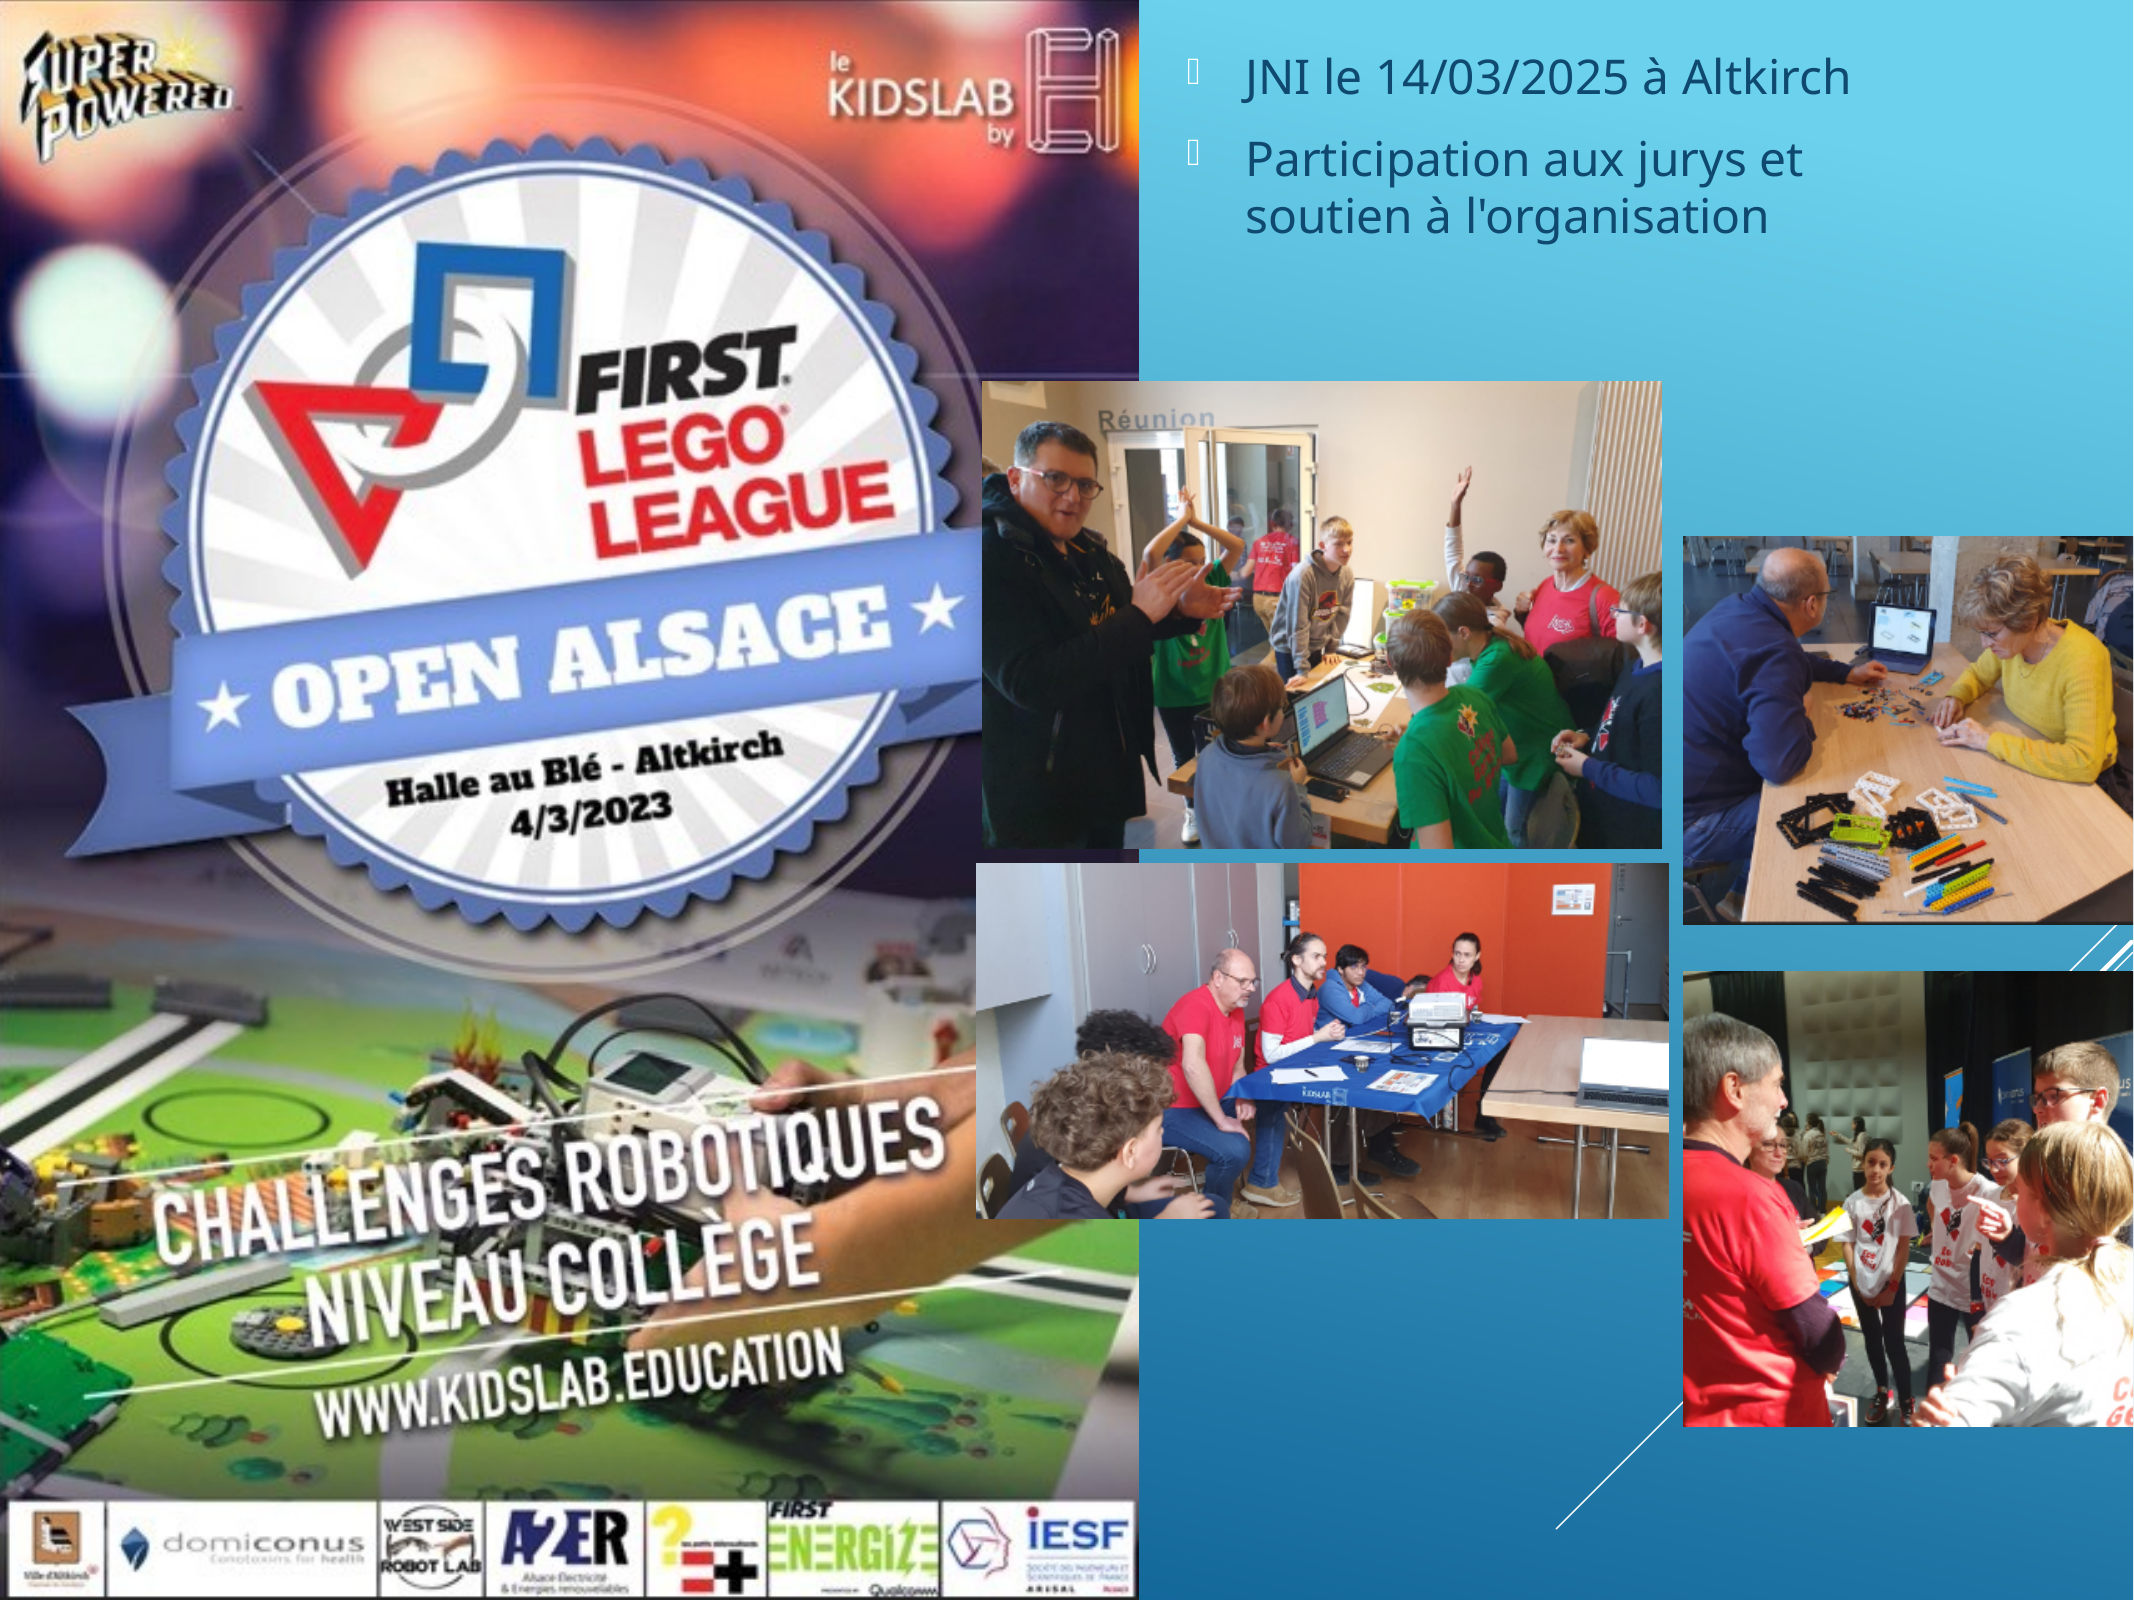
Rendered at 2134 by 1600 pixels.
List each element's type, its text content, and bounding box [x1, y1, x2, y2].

picture [0, 0, 1669, 1600]
picture [1682, 970, 2134, 1428]
text_box JNI le 14/03/2025 à Altkirch Participation aux jurys et soutien à l'organisation [1171, 39, 1983, 254]
picture [1682, 536, 2134, 925]
